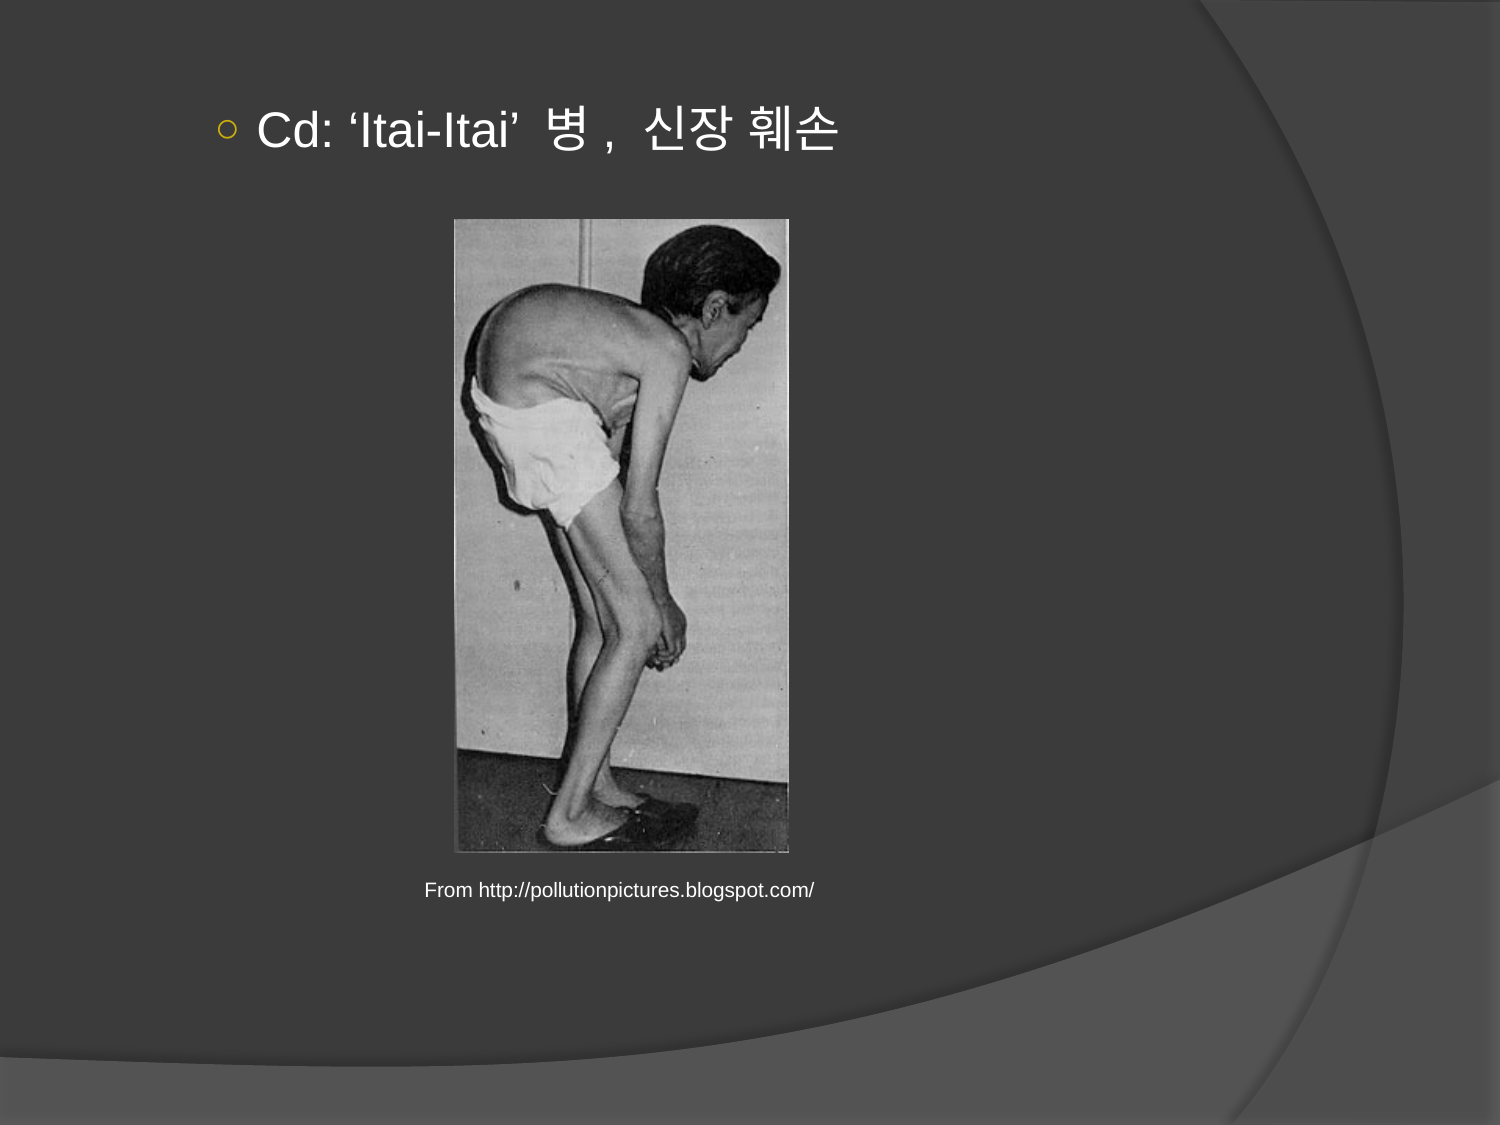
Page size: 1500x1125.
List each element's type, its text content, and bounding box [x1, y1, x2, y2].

list Cd: ‘Itai-Itai’ 병, 신장 훼손 [76, 90, 1471, 185]
text_box From http://pollutionpictures.blogspot.com/ [409, 869, 830, 910]
picture [454, 219, 790, 853]
